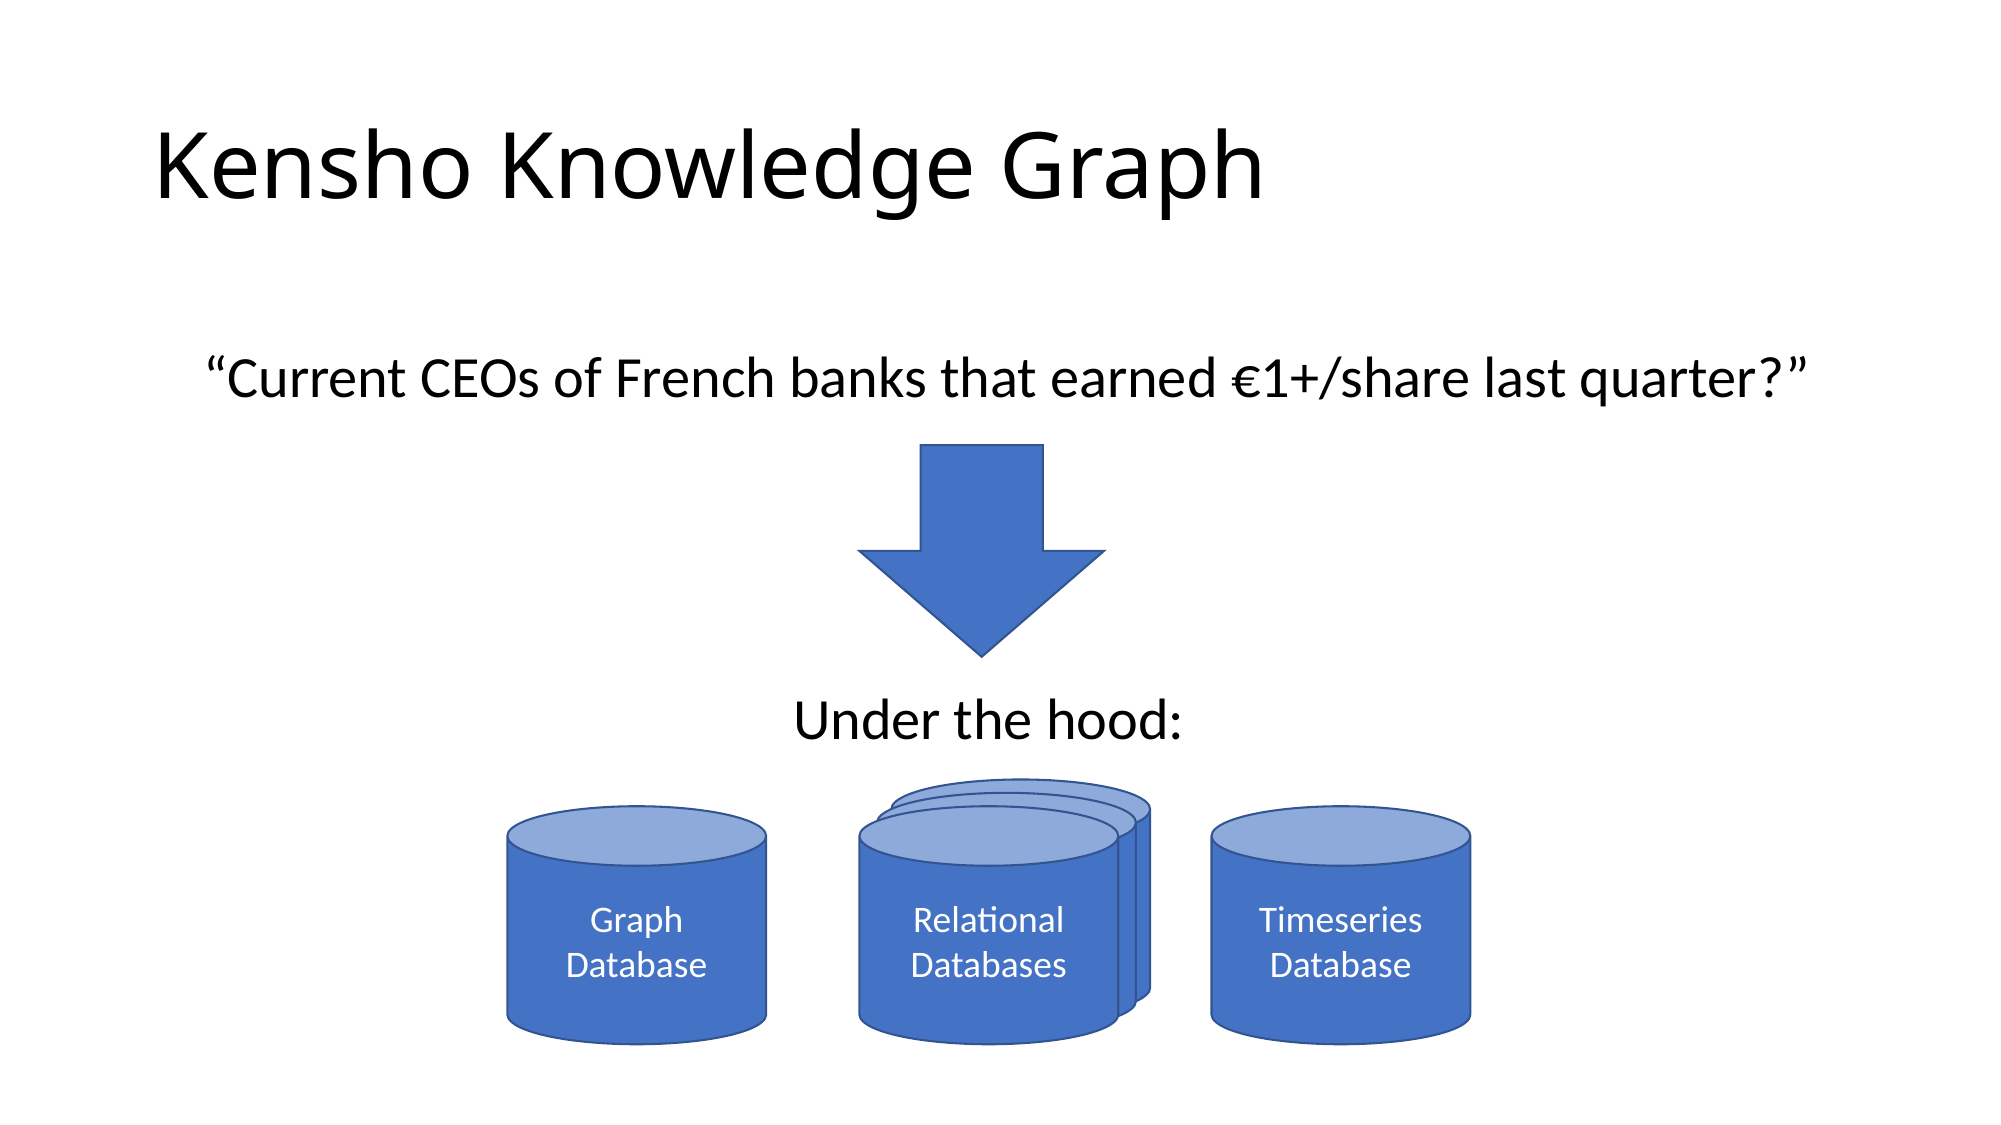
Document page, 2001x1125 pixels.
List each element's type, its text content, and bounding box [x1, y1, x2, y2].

title Kensho Knowledge Graph [137, 59, 1863, 278]
text_box [856, 444, 1107, 659]
list “Current CEOs of French banks that earned €1+/share last quarter?” [137, 340, 1863, 448]
text_box Under the hood: [778, 673, 1200, 759]
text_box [507, 779, 1471, 1045]
